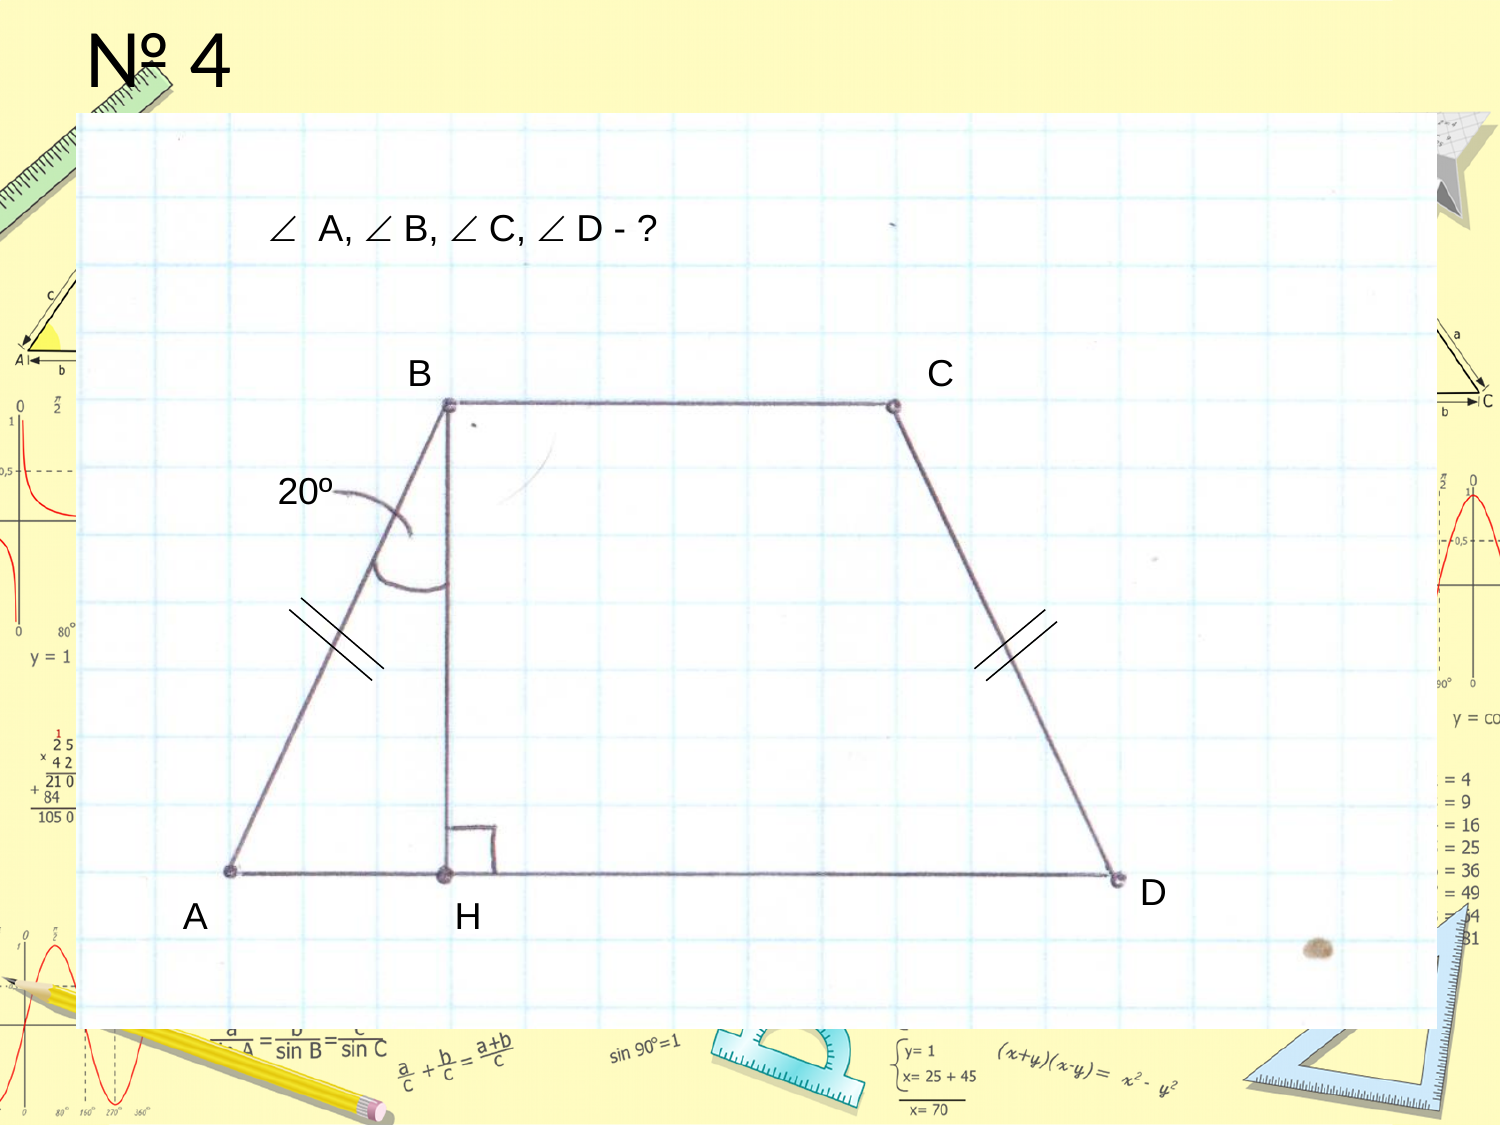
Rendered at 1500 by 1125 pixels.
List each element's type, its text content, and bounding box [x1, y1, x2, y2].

picture [0, 0, 1500, 1125]
title № 4 [70, 0, 1421, 108]
